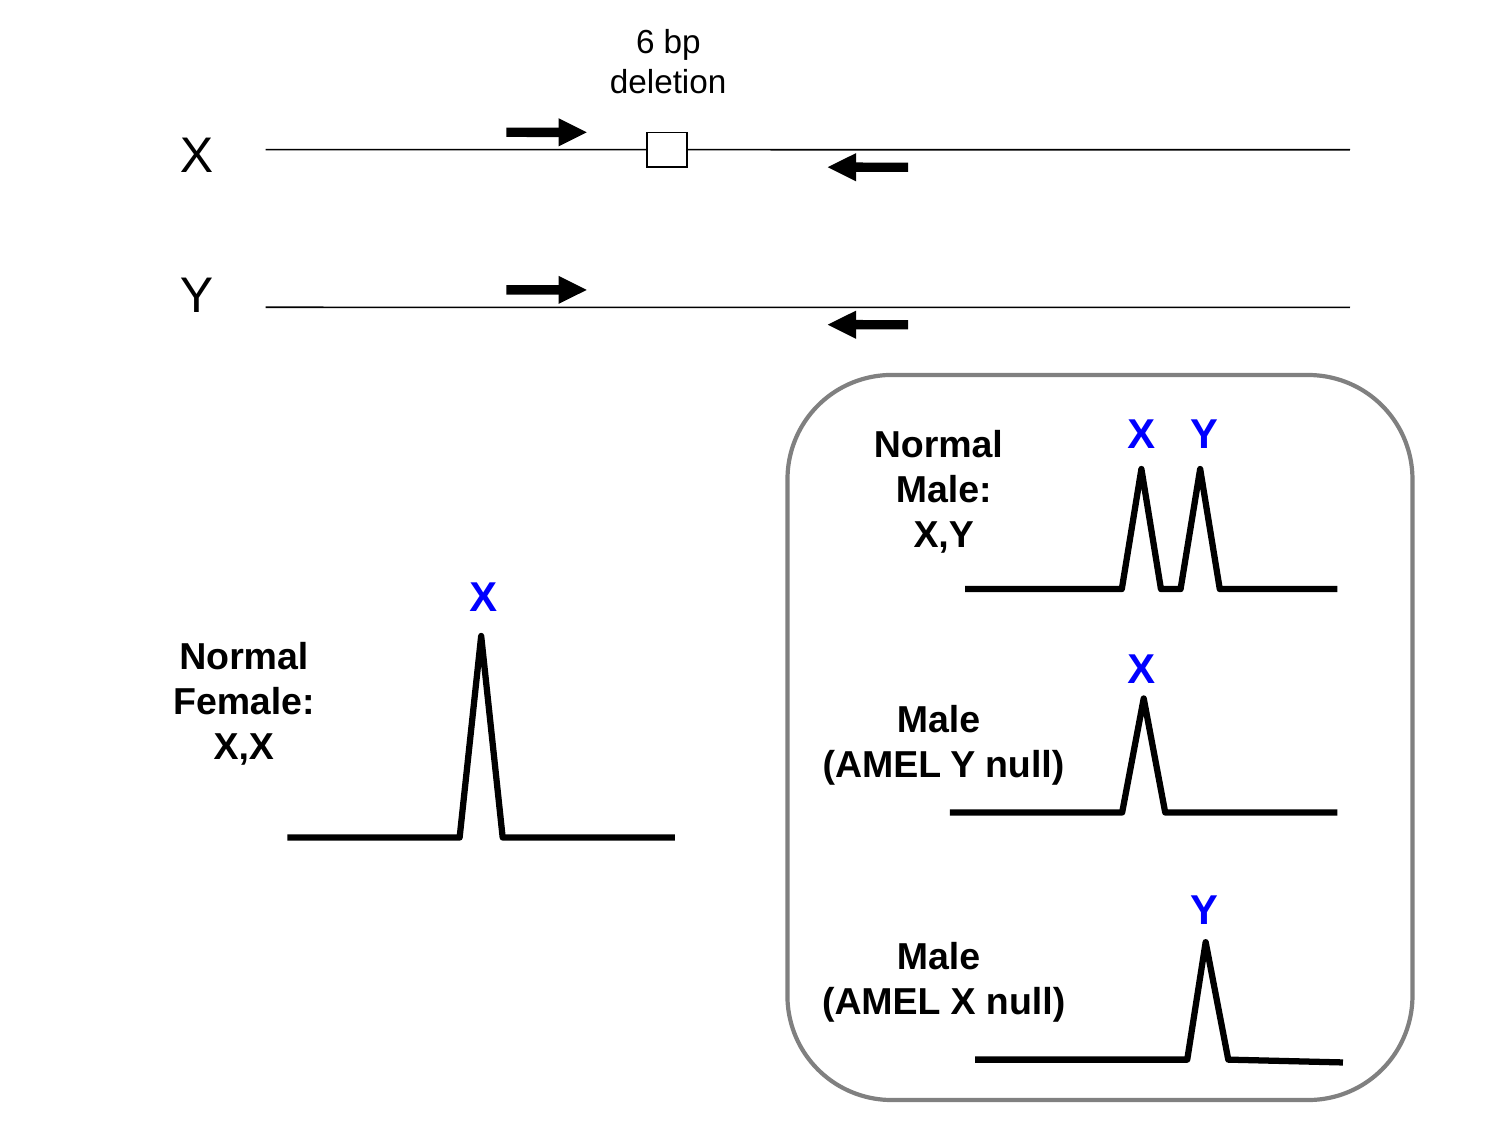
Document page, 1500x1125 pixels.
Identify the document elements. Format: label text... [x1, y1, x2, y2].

text_box Y [165, 254, 266, 378]
text_box [506, 126, 587, 139]
text_box Normal Female: X,X [150, 624, 338, 825]
text_box [827, 318, 909, 331]
text_box X [454, 562, 513, 628]
text_box 6 bp deletion [571, 12, 766, 118]
text_box [506, 283, 587, 297]
text_box [827, 160, 909, 174]
text_box [287, 635, 675, 838]
text_box X [165, 114, 266, 238]
text_box [647, 132, 688, 168]
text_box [787, 374, 1413, 1101]
